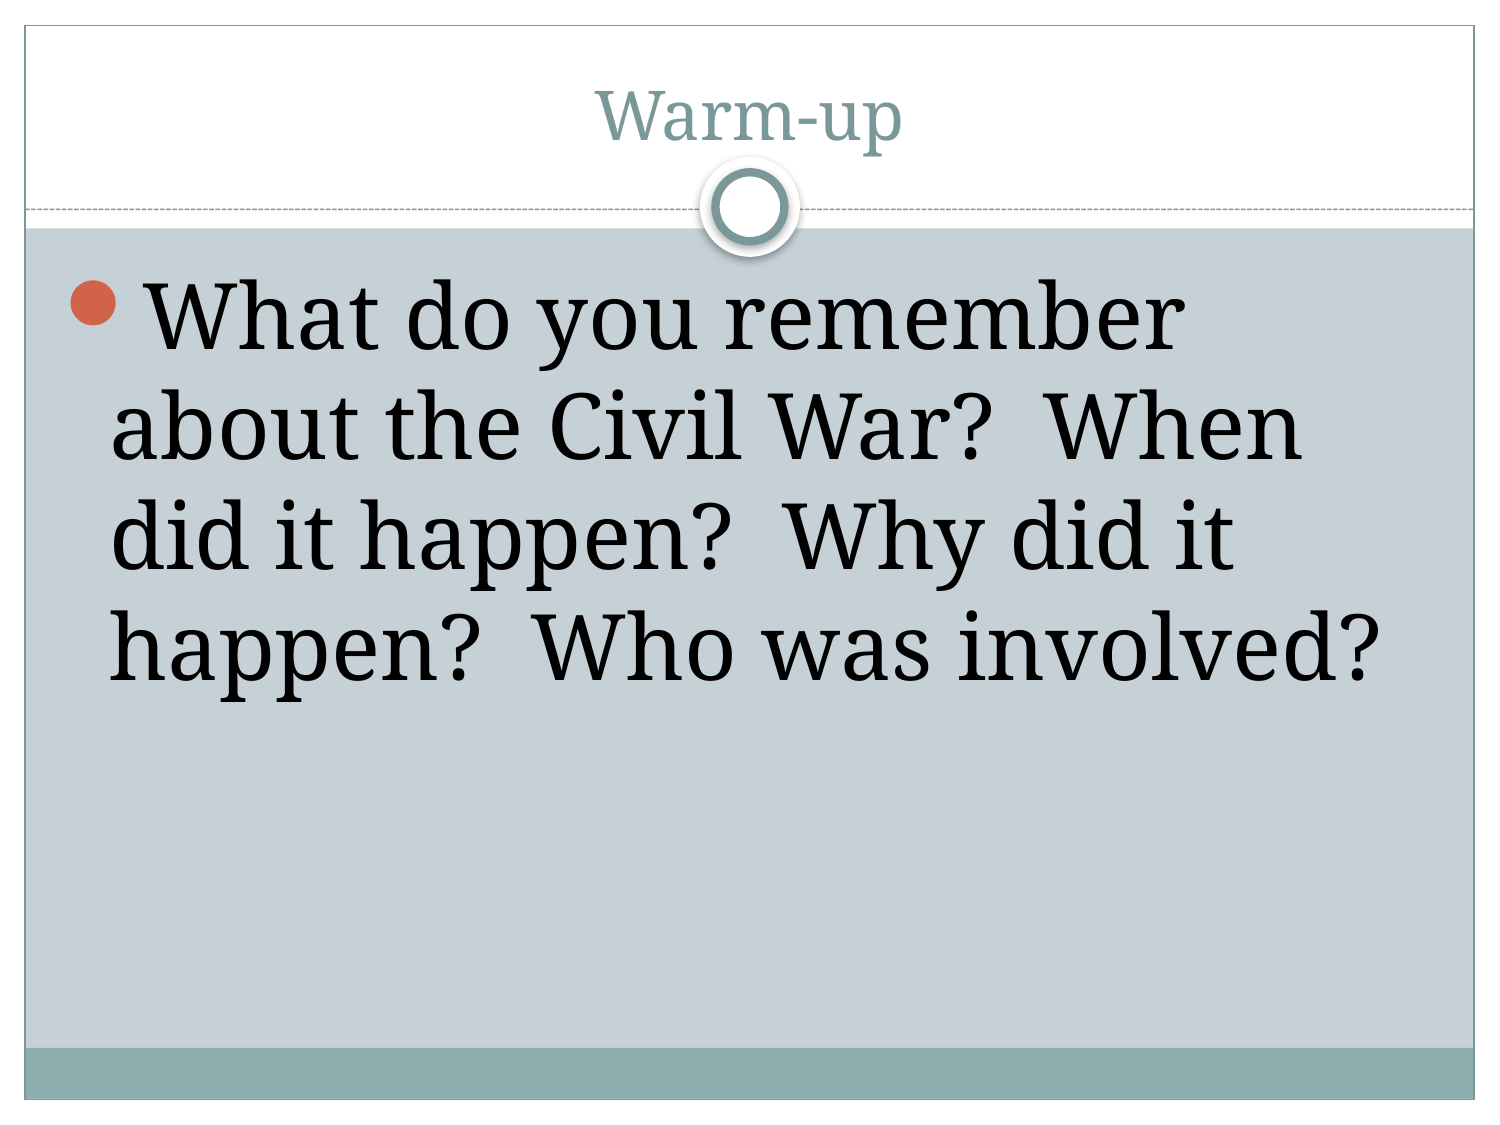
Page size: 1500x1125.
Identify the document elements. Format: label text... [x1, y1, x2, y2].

title Warm-up [49, 37, 1450, 162]
list What do you remember about the Civil War? When did it happen? Why did it happen? Who was involved? [49, 250, 1445, 1001]
